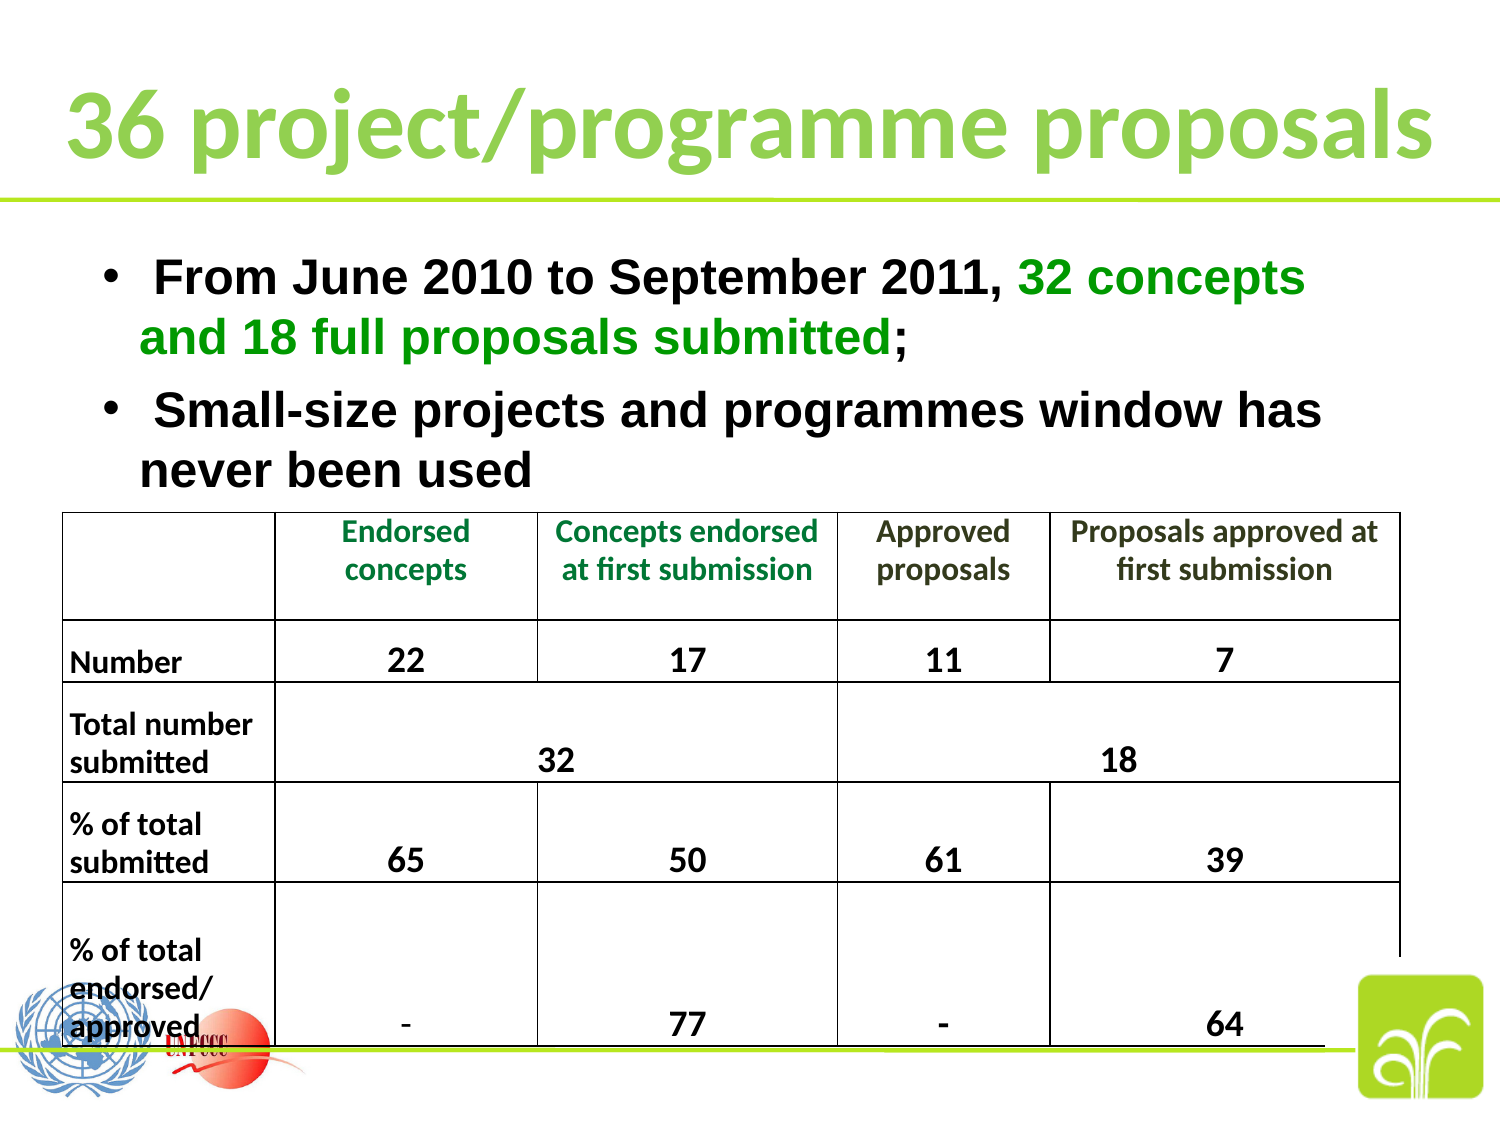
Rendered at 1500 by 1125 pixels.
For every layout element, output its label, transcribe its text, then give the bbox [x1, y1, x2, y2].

table_cell 17 [538, 621, 837, 681]
table_cell 61 [838, 783, 1049, 881]
table_header [63, 513, 274, 619]
table_cell 11 [838, 621, 1049, 681]
table_cell 39 [1051, 783, 1399, 881]
table_cell 77 [538, 883, 837, 1045]
table_header Concepts endorsed at first submission [538, 513, 837, 619]
table_cell 7 [1051, 621, 1399, 681]
table_cell 22 [276, 621, 537, 681]
picture [1324, 956, 1500, 1113]
picture [12, 1053, 313, 1107]
table_cell % of total submitted [63, 783, 274, 881]
table_cell - [838, 883, 1049, 1045]
table_header Approved proposals [838, 513, 1049, 619]
table_cell Total number submitted [63, 683, 274, 781]
table_cell 18 [838, 683, 1399, 781]
table_cell 64 [1051, 883, 1399, 1045]
table_cell 50 [538, 783, 837, 881]
table_cell 65 [276, 783, 537, 881]
table_cell 32 [276, 683, 837, 781]
table_header Proposals approved at first submission [1051, 513, 1399, 619]
table_cell % of total endorsed/ approved [63, 883, 274, 1045]
table_cell - [276, 883, 537, 1045]
text_box From June 2010 to September 2011, 32 concepts and 18 full proposals submitted; Small-size projects and programmes window has never been used [87, 237, 1400, 505]
table_header Endorsed concepts [276, 513, 537, 619]
table_cell Number [63, 621, 274, 681]
title 36 project/programme proposals [37, 24, 1463, 213]
picture [12, 974, 62, 1047]
